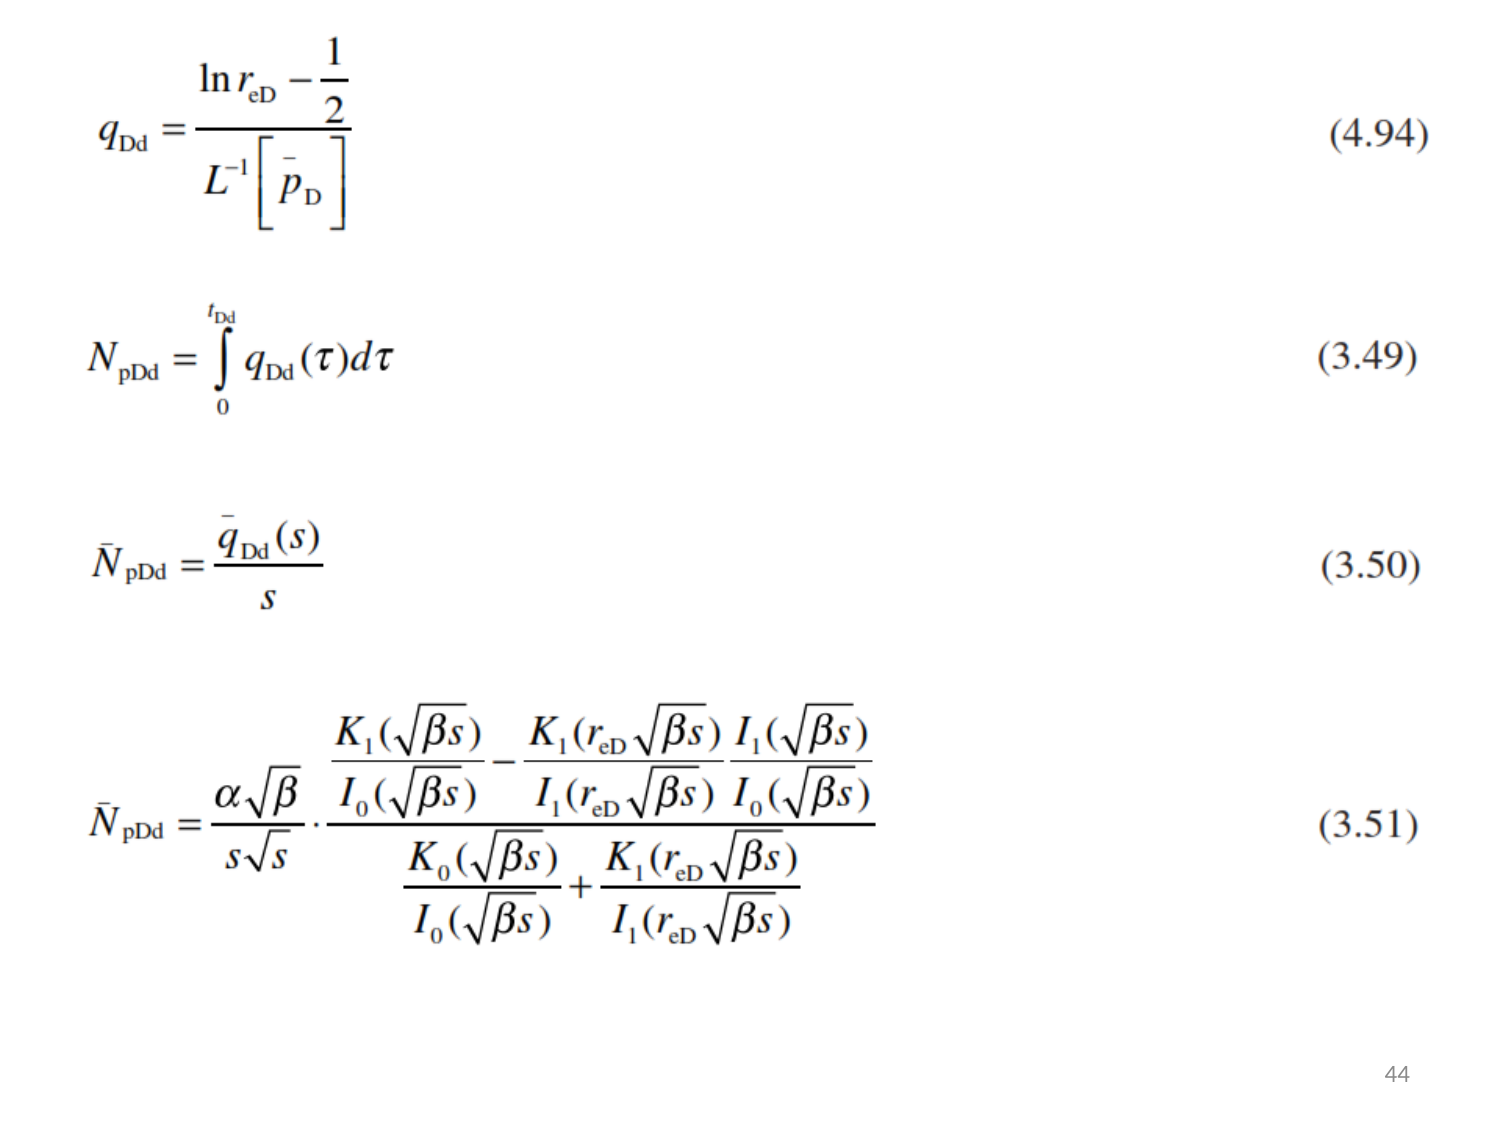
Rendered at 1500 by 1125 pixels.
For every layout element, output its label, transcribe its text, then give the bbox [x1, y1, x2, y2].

picture [55, 687, 1446, 962]
picture [61, 24, 1444, 249]
picture [55, 284, 1444, 418]
picture [46, 502, 1442, 626]
slide_number 44 [1074, 1042, 1425, 1103]
